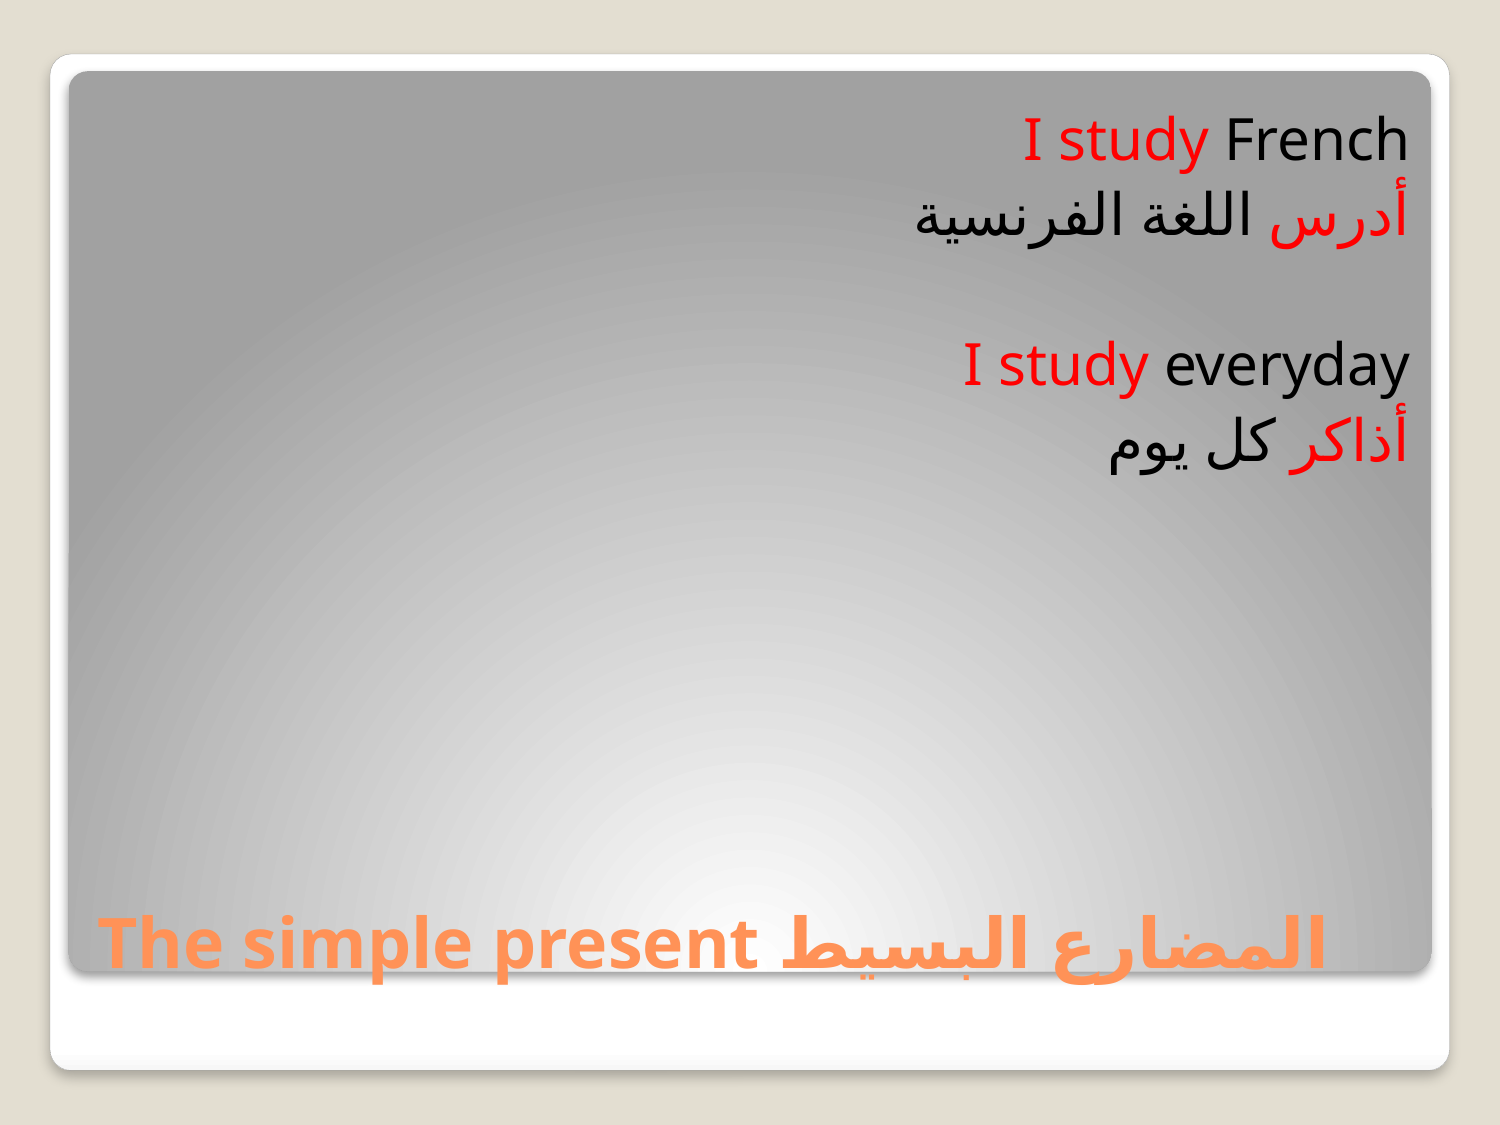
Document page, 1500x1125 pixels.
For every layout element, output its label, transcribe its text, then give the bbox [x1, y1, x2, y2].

list I study French أدرس اللغة الفرنسية I study everyday أذاكر كل يوم [82, 86, 1425, 774]
title المضارع البسيط The simple present [82, 817, 1425, 990]
